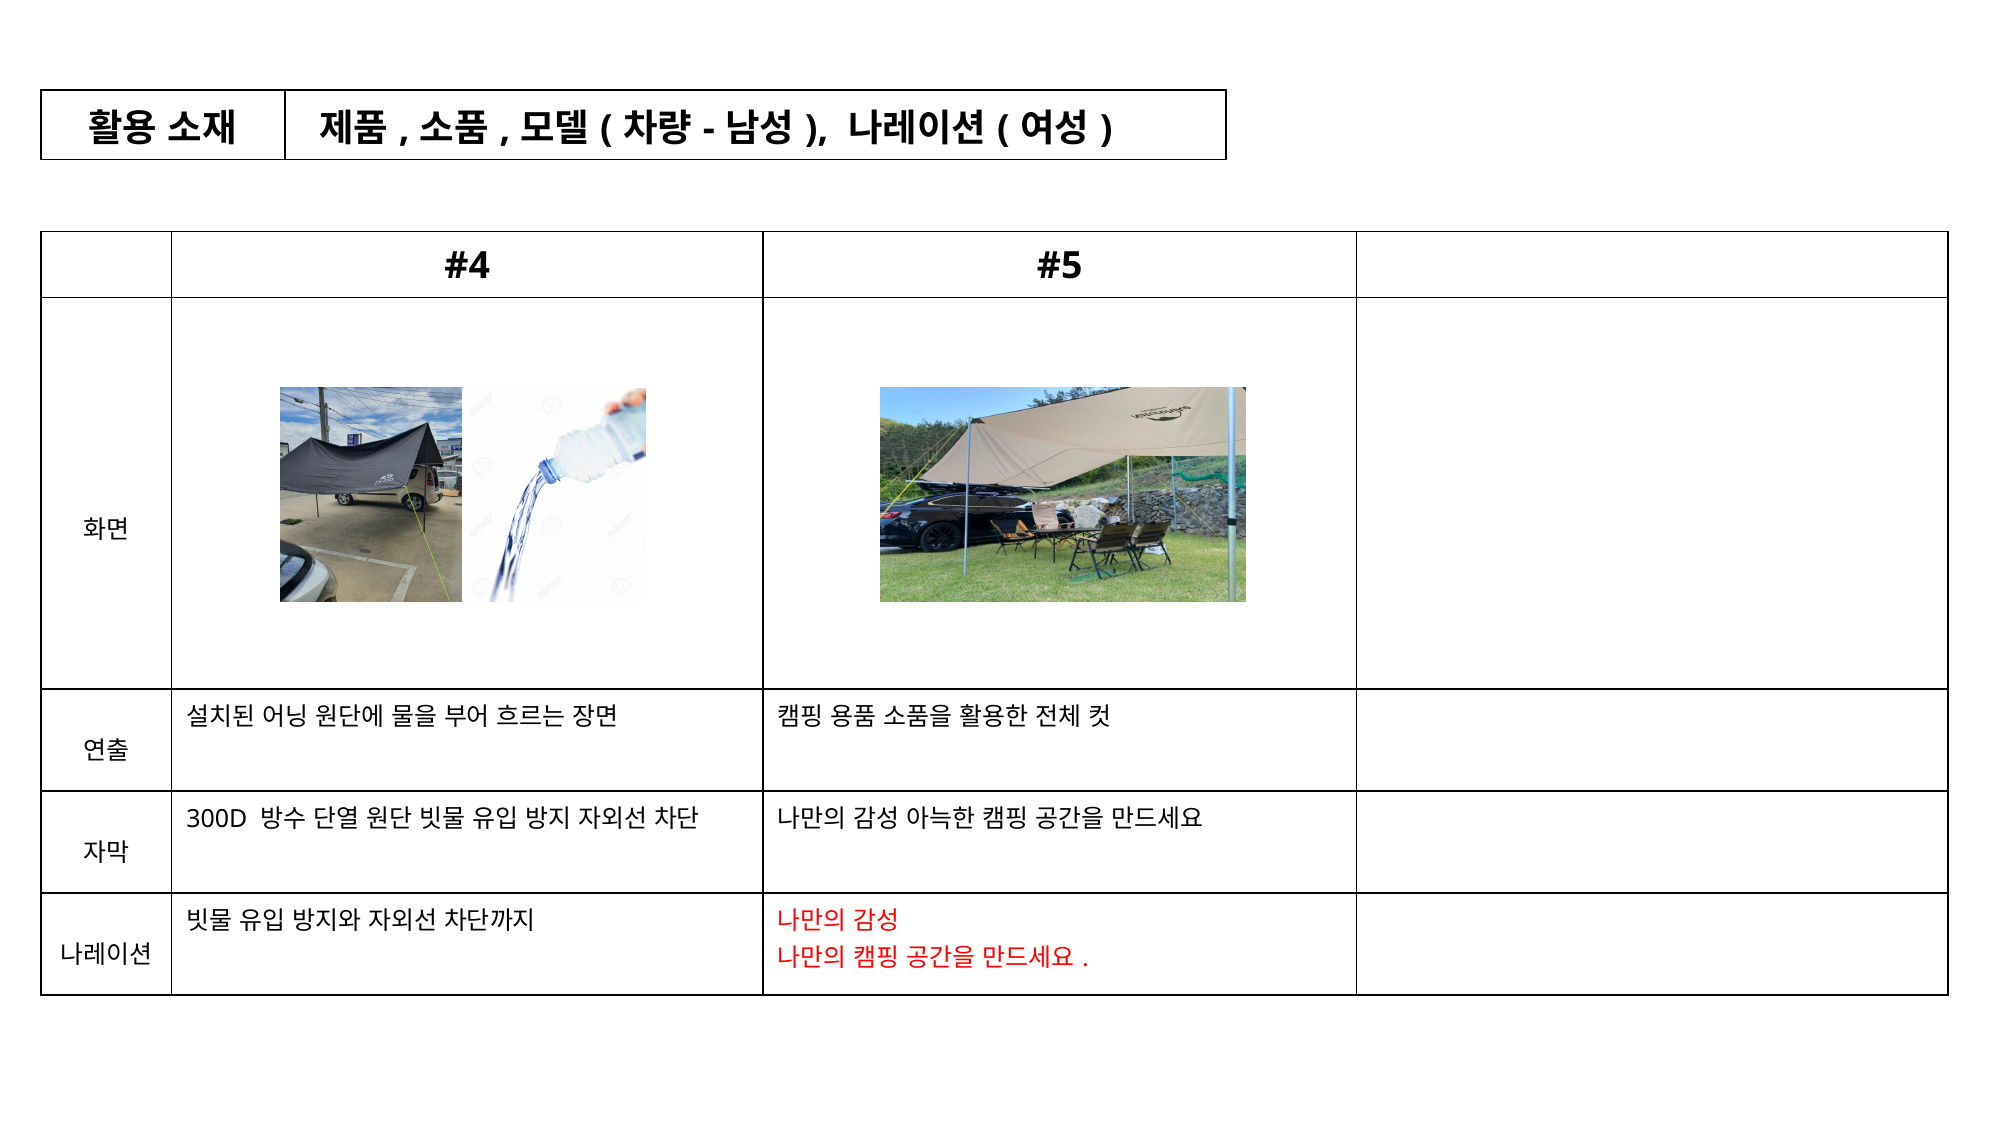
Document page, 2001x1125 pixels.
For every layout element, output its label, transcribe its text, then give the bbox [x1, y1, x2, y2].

table_cell [764, 298, 1356, 688]
table_cell [1357, 792, 1947, 892]
table_header #4 [172, 232, 762, 297]
table_cell 자막 [42, 792, 171, 892]
table_header [42, 232, 171, 297]
table_cell 나만의 감성 나만의 캠핑 공간을 만드세요. [764, 894, 1356, 994]
picture [280, 387, 646, 602]
picture [880, 387, 1246, 602]
table_header [1357, 232, 1947, 297]
table_cell [1357, 298, 1947, 688]
table_cell 300D 방수 단열 원단 빗물 유입 방지 자외선 차단 [172, 792, 762, 892]
table_cell 화면 [42, 298, 171, 688]
table_cell 나레이션 [42, 894, 171, 994]
table_cell [1357, 690, 1947, 790]
table_cell 연출 [42, 690, 171, 790]
table_cell [172, 298, 762, 688]
table_cell 나만의 감성 아늑한 캠핑 공간을 만드세요 [764, 792, 1356, 892]
table_header 활용 소재 [42, 91, 284, 159]
table_header 제품,소품,모델(차량-남성), 나레이션(여성) [286, 91, 1225, 159]
table_header #5 [764, 232, 1356, 297]
table_cell 설치된 어닝 원단에 물을 부어 흐르는 장면 [172, 690, 762, 790]
table_cell 캠핑 용품 소품을 활용한 전체 컷 [764, 690, 1356, 790]
table_cell 빗물 유입 방지와 자외선 차단까지 [172, 894, 762, 994]
table_cell [1357, 894, 1947, 994]
